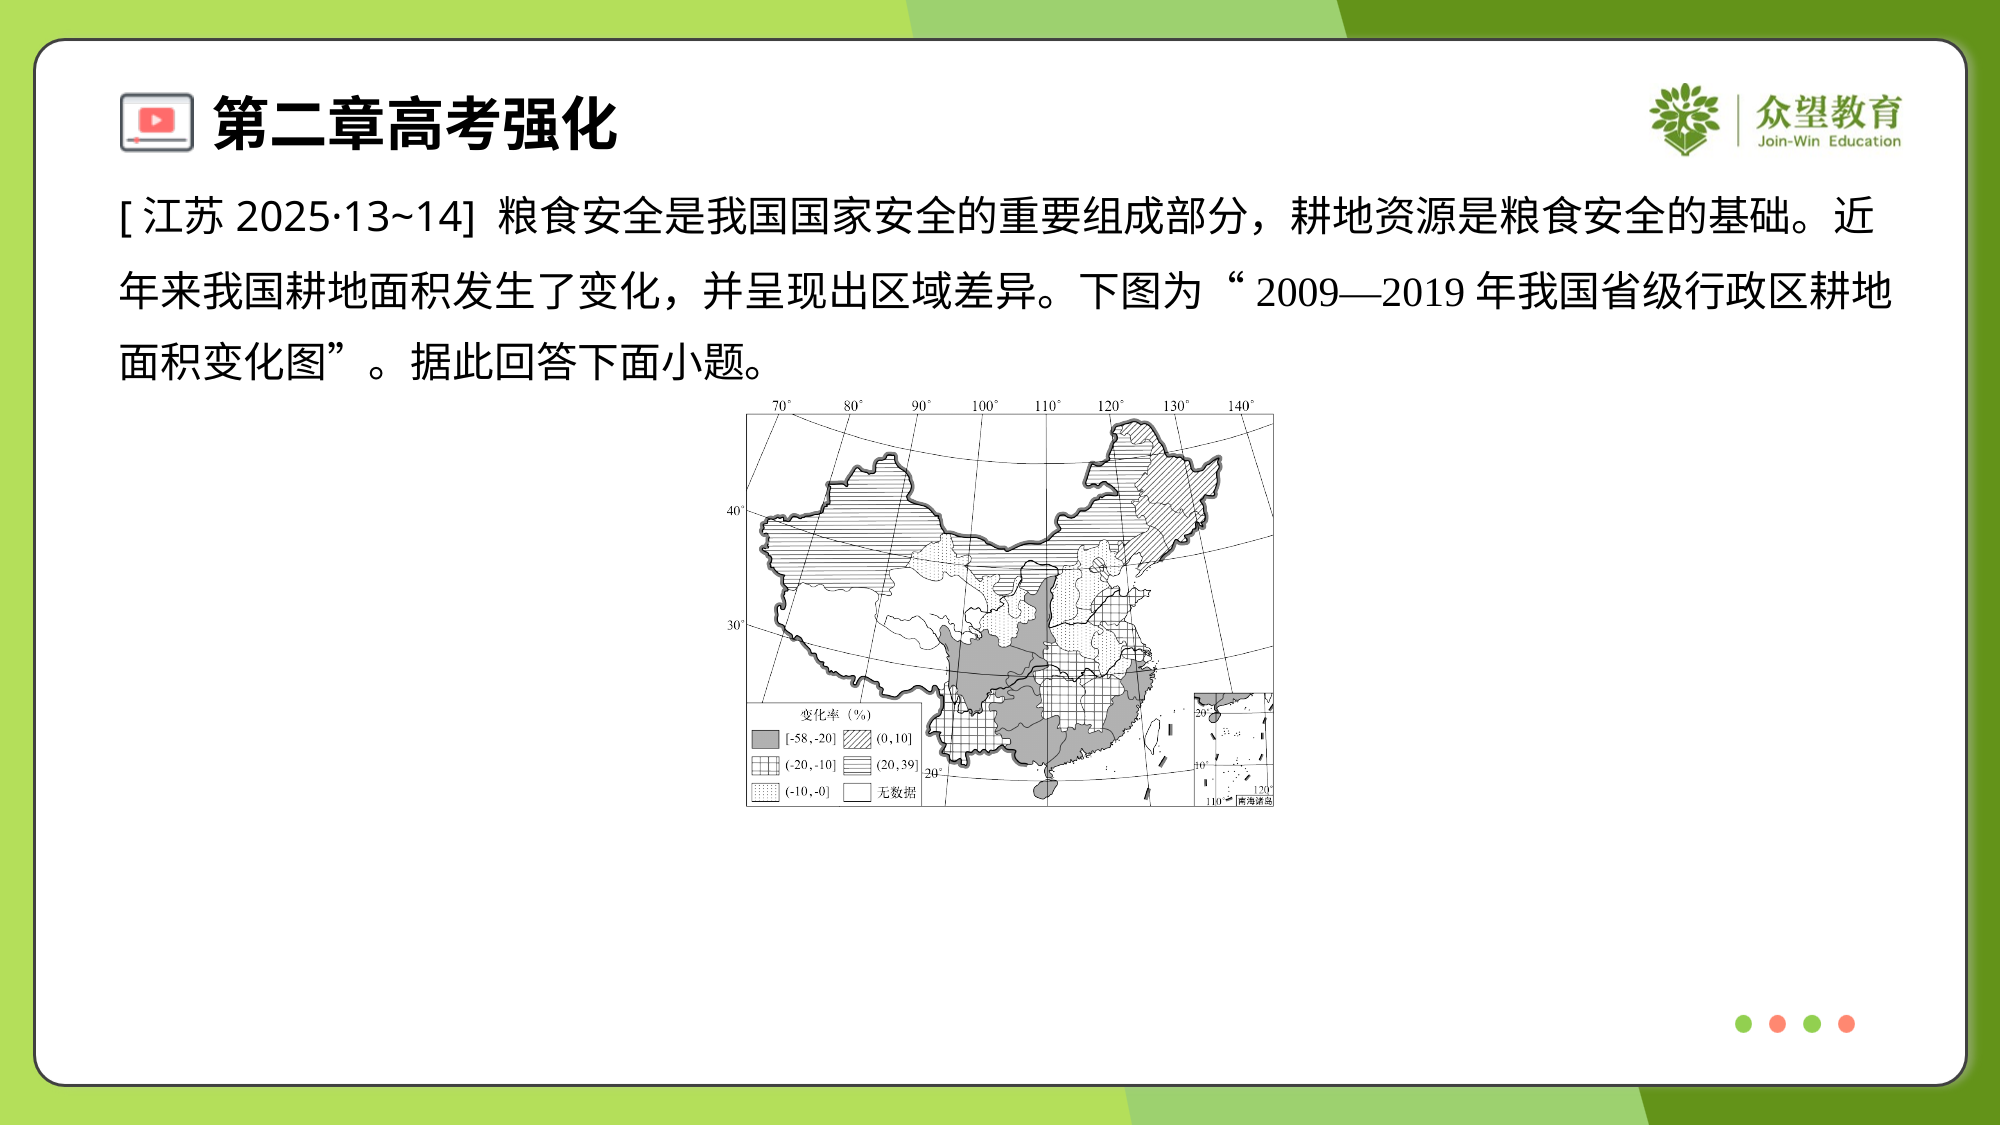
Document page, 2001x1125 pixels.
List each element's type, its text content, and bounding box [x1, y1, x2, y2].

text_box [江苏2025·13~14] 粮食安全是我国国家安全的重要组成部分，耕地资源是粮食安全的基础。近 年来我国耕地面积发生了变化，并呈现出区域差异。下图为“2009—2019年我国省级行政区耕地 面积变化图”。据此回答下面小题。 [118, 164, 1883, 379]
picture [0, 0, 2000, 1125]
